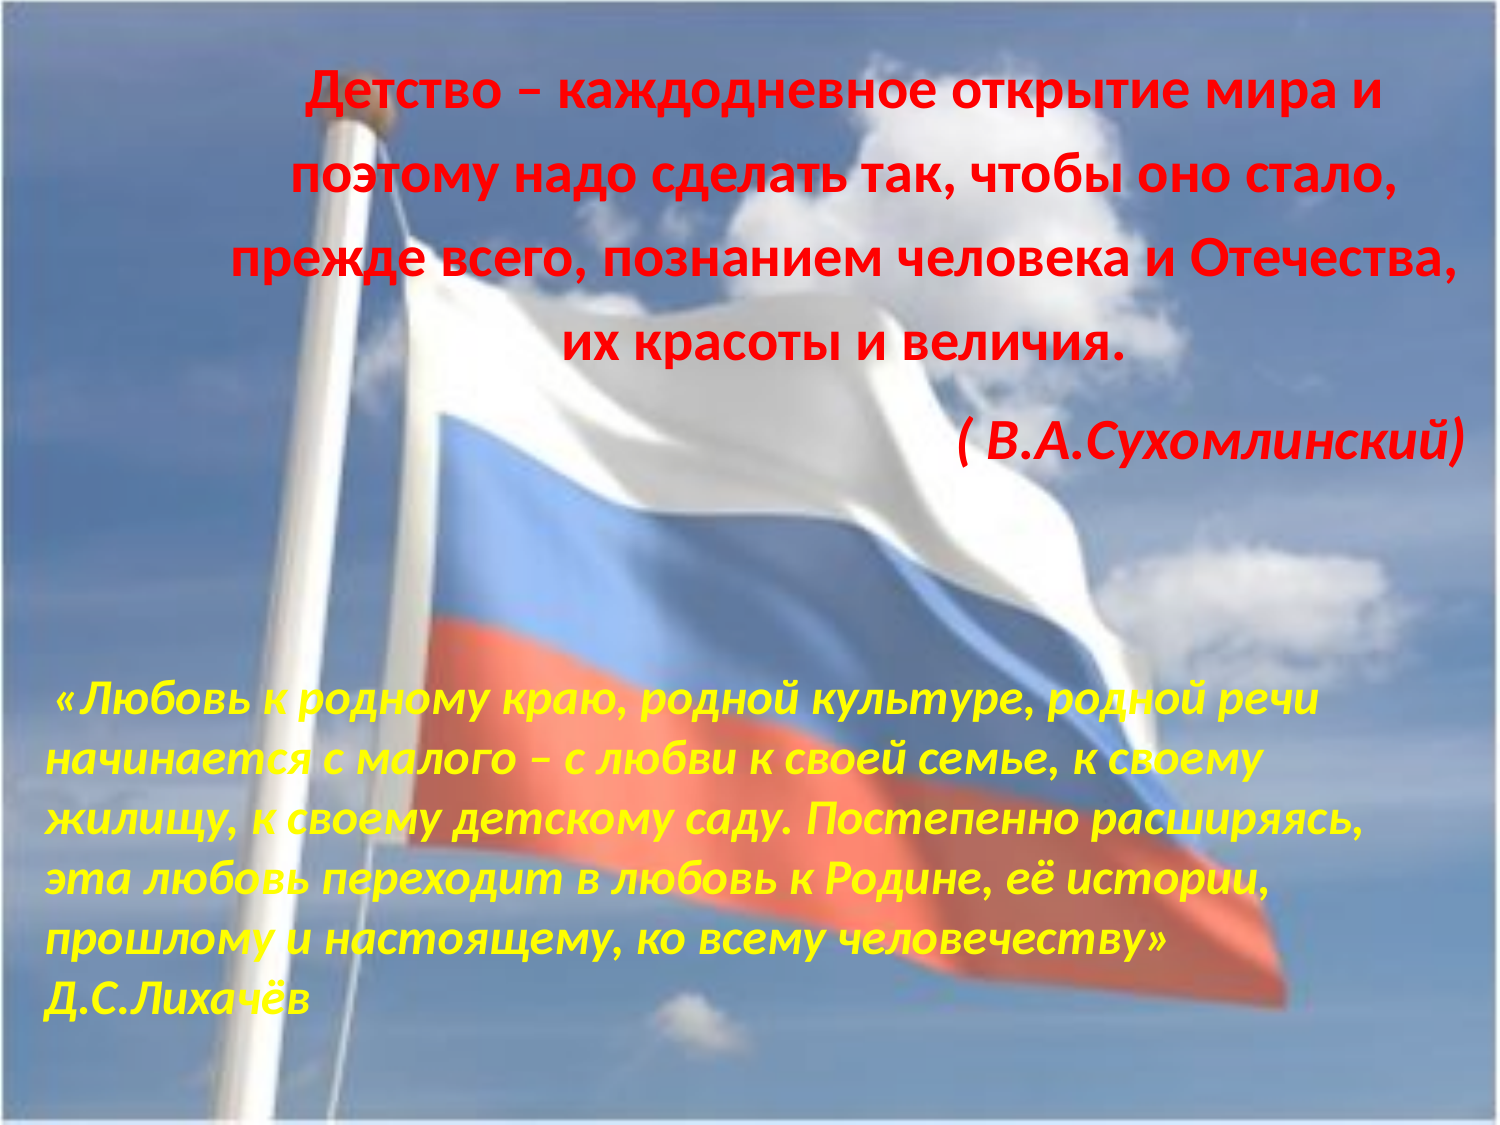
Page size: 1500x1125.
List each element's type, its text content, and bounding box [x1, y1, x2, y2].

text_box «Любовь к родному краю, родной культуре, родной речи начинается с малого – с любви к своей семье, к своему жилищу, к своему детскому саду. Постепенно расширяясь, эта любовь переходит в любовь к Родине, её истории, прошлому и настоящему, ко всему человечеству» Д.С.Лихачёв [29, 656, 1447, 1032]
text_box Детство – каждодневное открытие мира и поэтому надо сделать так, чтобы оно стало, прежде всего, познанием человека и Отечества, их красоты и величия. ( В.А.Сухомлинский) [206, 28, 1483, 479]
